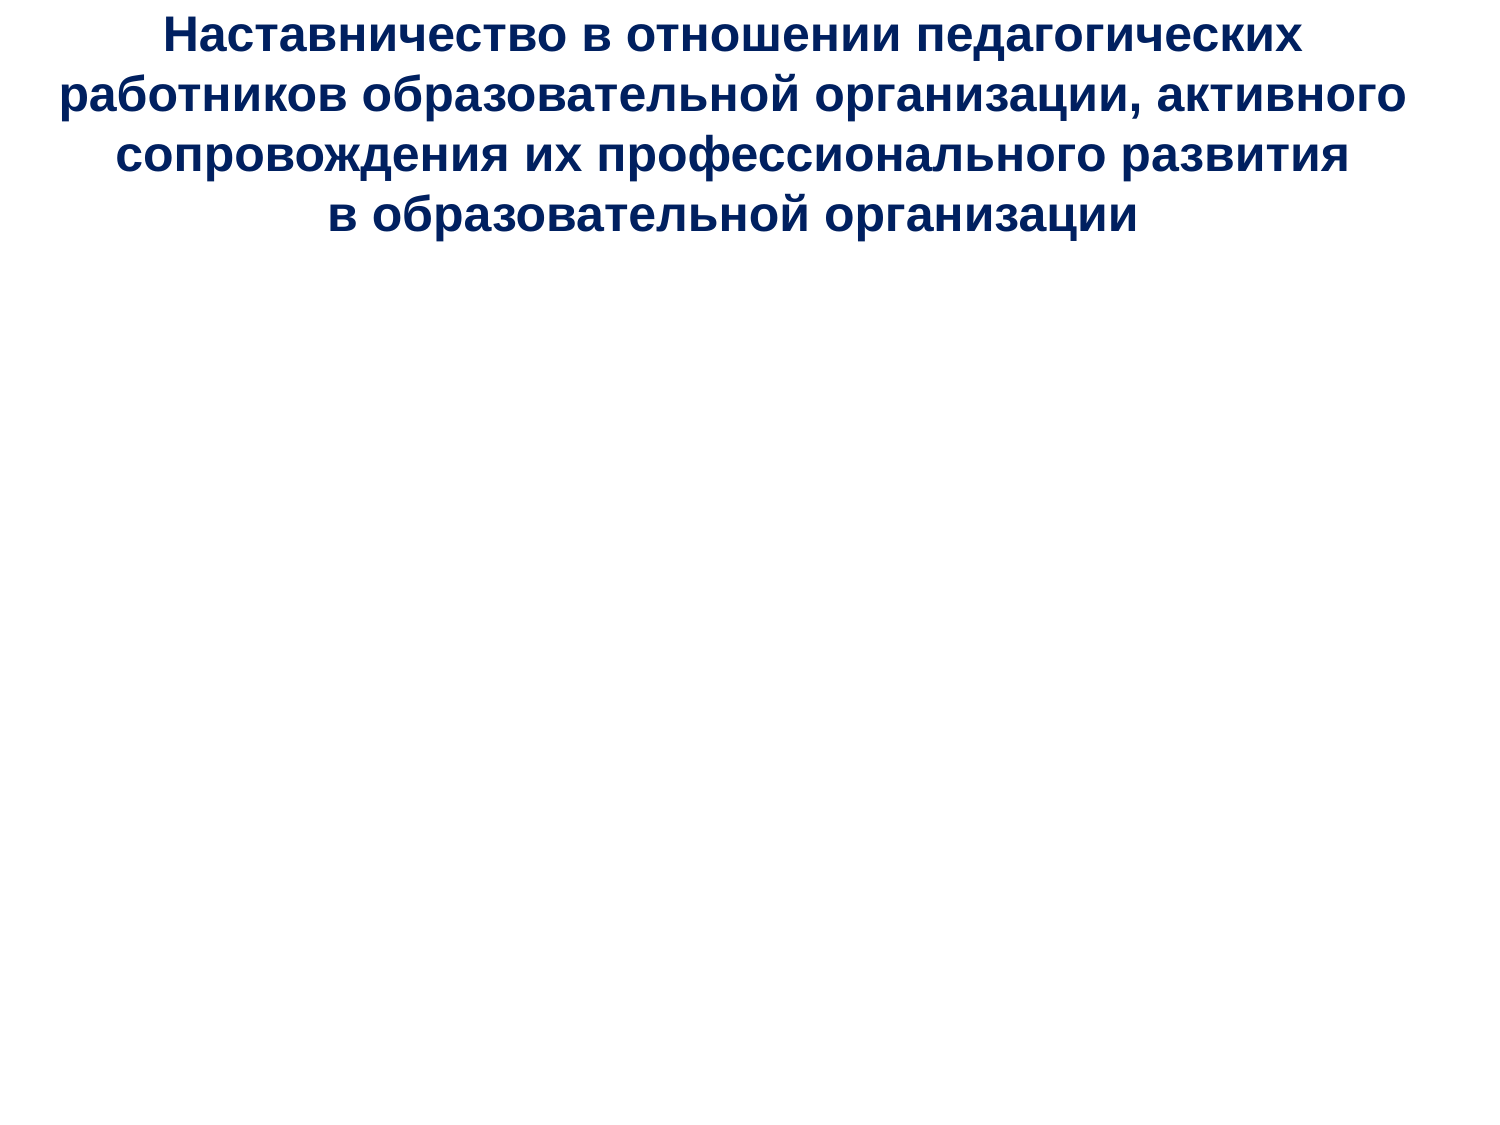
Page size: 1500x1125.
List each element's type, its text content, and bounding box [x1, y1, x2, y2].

title Наставничество в отношении педагогических работников образовательной организации, активного сопровождения их профессионального развития в образовательной организации [41, 0, 1425, 244]
